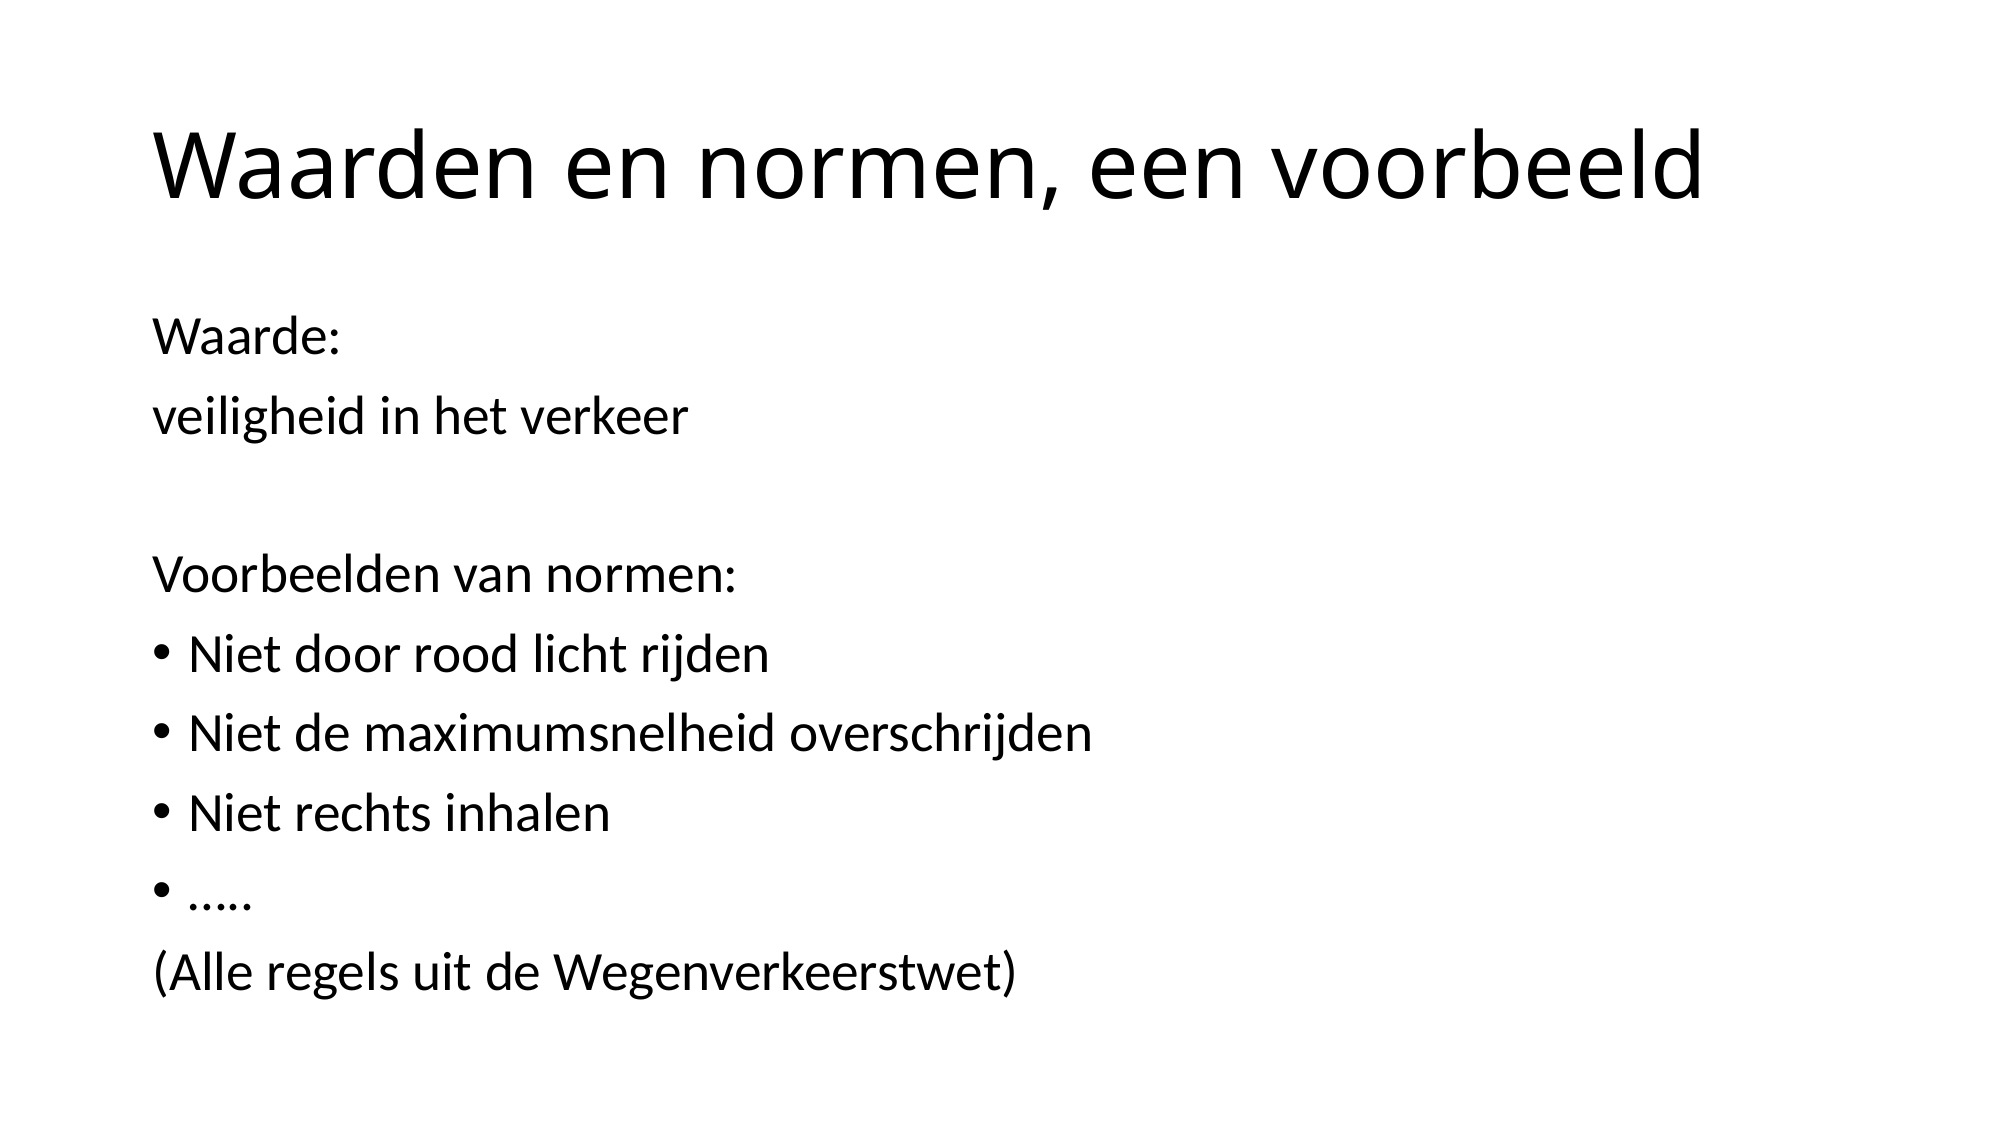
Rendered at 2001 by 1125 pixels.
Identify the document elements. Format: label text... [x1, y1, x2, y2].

title Waarden en normen, een voorbeeld [137, 59, 1863, 278]
list Waarde: veiligheid in het verkeer Voorbeelden van normen: Niet door rood licht rijden Niet de maximumsnelheid overschrijden Niet rechts inhalen ….. (Alle regels uit de Wegenverkeerstwet) [137, 299, 1863, 1014]
